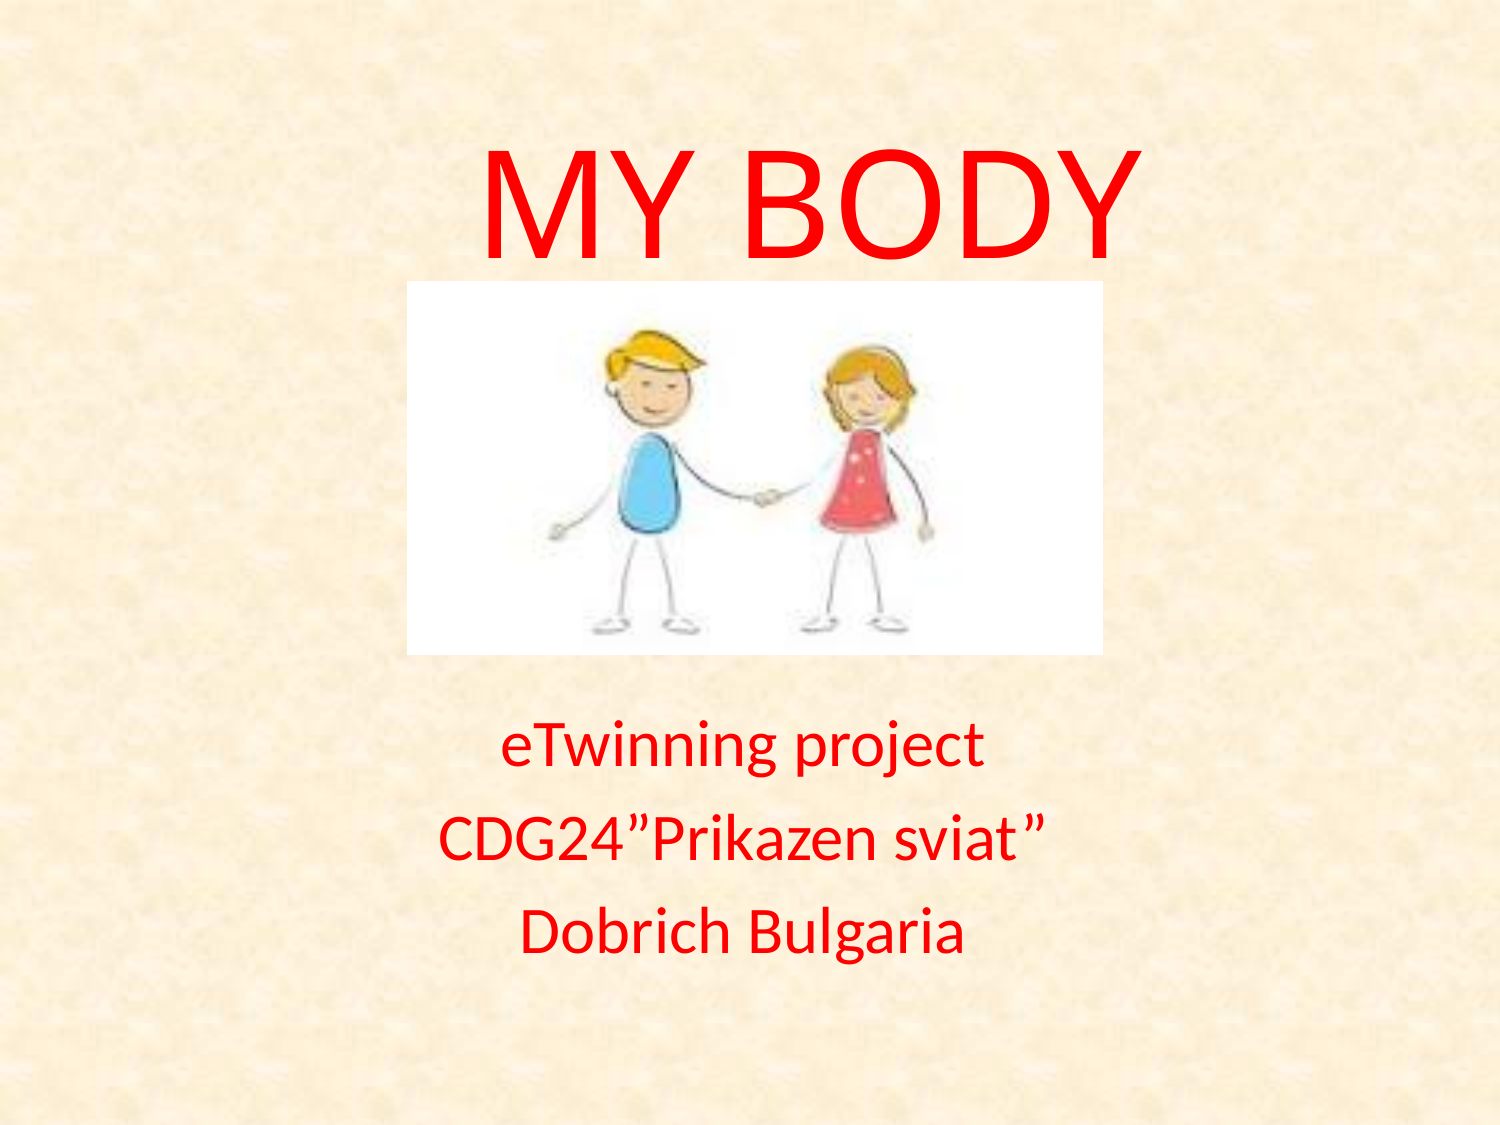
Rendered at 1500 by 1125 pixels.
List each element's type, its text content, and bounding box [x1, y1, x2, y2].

subtitle eTwinning project CDG24”Prikazen sviat” Dobrich Bulgaria [218, 692, 1269, 980]
picture [0, 0, 1500, 1125]
title MY BODY [171, 78, 1447, 320]
